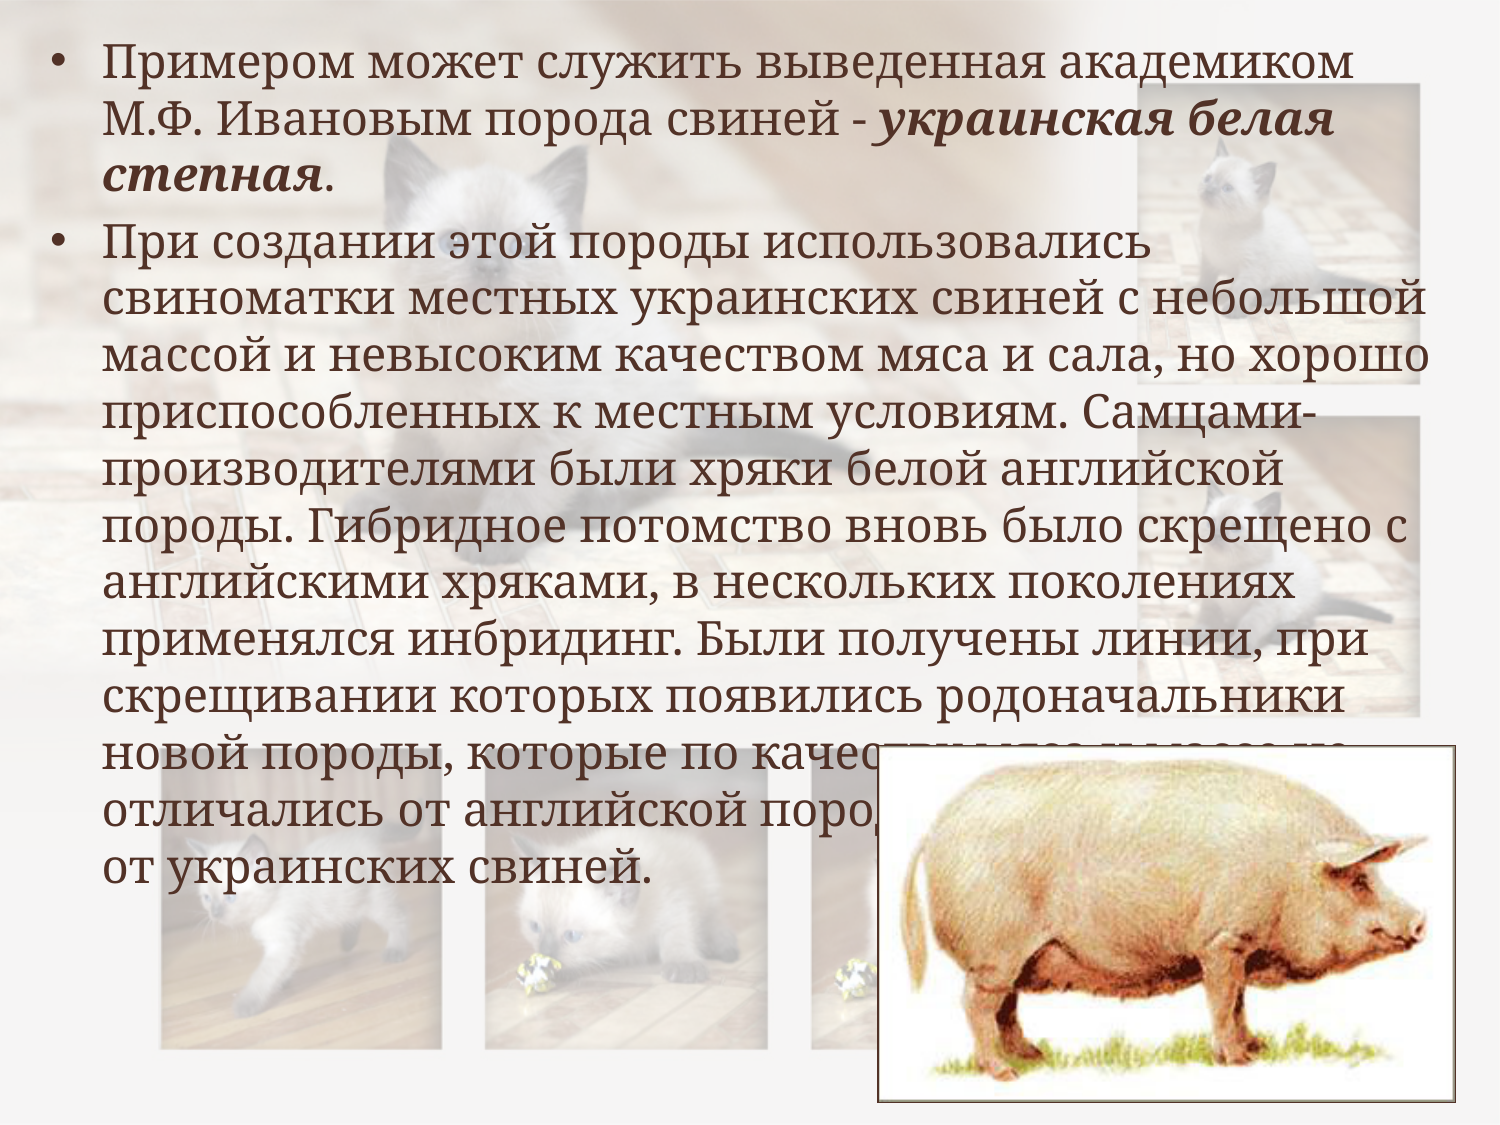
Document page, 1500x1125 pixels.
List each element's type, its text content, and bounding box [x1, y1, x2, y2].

list Примером может служить выведенная академиком М.Ф. Ивановым порода свиней - украинская белая степная. При создании этой породы использовались свиноматки местных украинских свиней с небольшой массой и невысоким качеством мяса и сала, но хорошо приспособленных к местным условиям. Самцами-производителями были хряки белой английской породы. Гибридное потомство вновь было скрещено с английскими хряками, в нескольких поколениях применялся инбридинг. Были получены линии, при скрещивании которых появились родоначальники новой породы, которые по качеству мяса и массе не отличались от английской породы, по выносливости — от украинских свиней. [35, 23, 1465, 914]
picture [878, 746, 1455, 1102]
